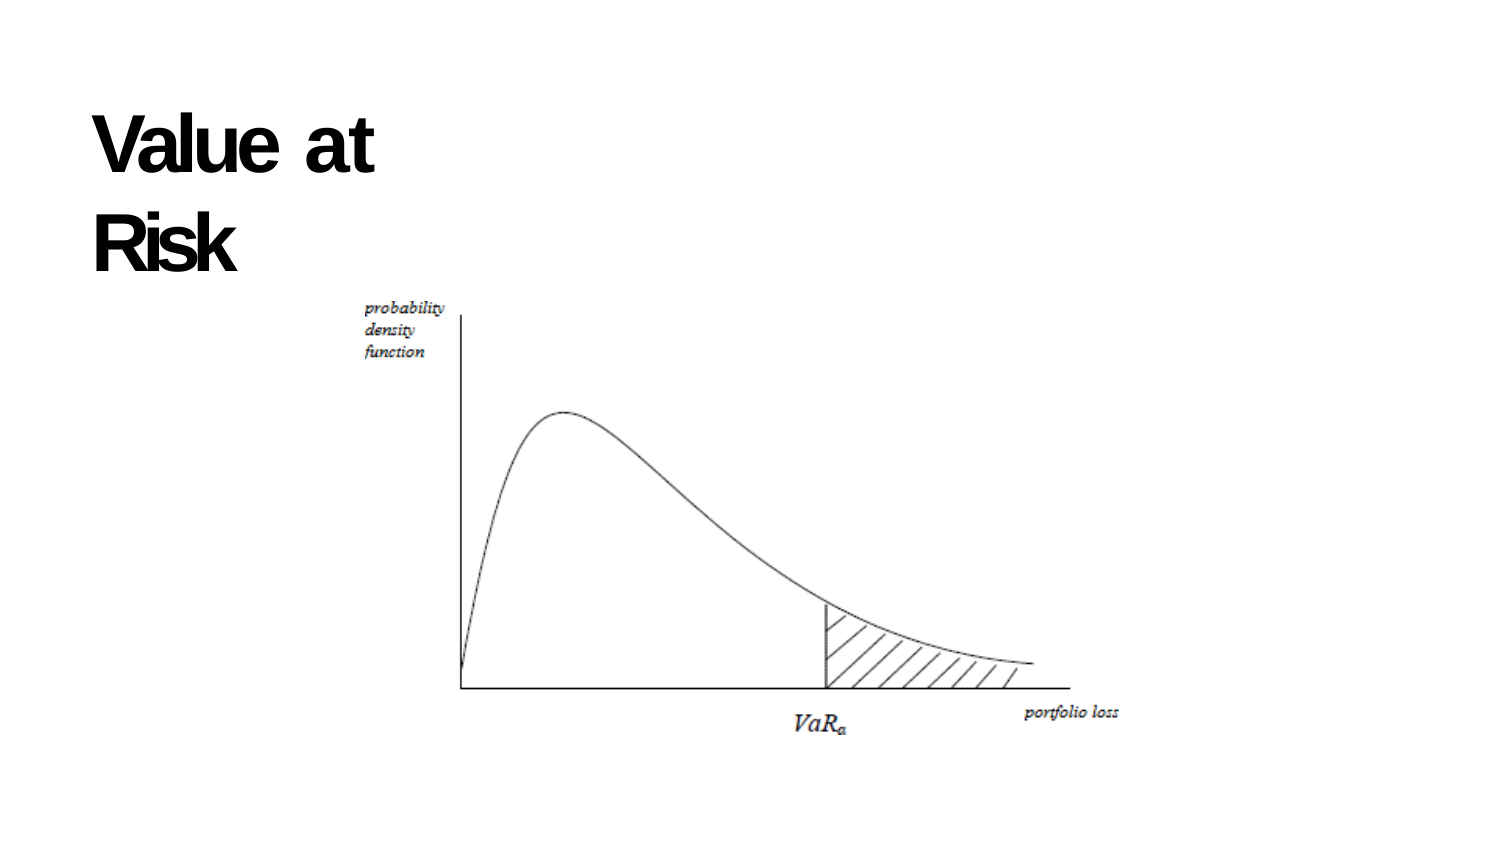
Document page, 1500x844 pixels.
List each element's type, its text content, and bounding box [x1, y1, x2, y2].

picture [365, 301, 1119, 735]
title Value at Risk [89, 87, 535, 288]
